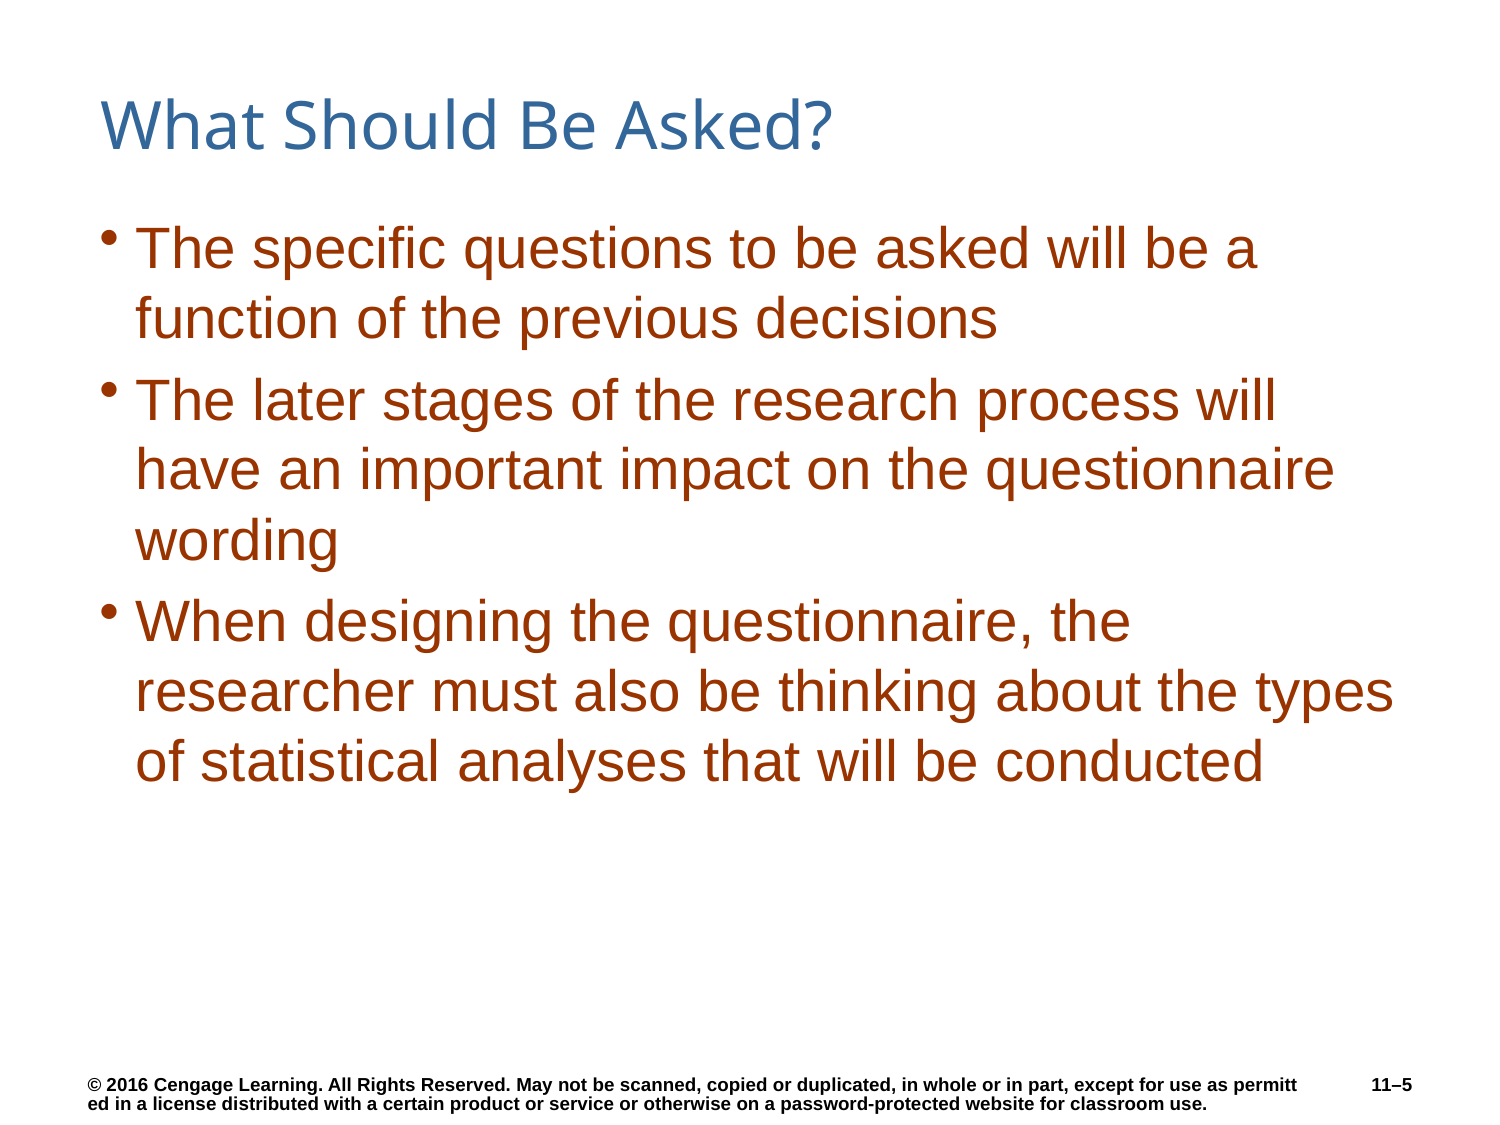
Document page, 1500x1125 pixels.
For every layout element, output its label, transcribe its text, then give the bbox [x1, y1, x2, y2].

footer © 2016 Cengage Learning. All Rights Reserved. May not be scanned, copied or duplicated, in whole or in part, except for use as permitted in a license distributed with a certain product or service or otherwise on a password-protected website for classroom use. [87, 1057, 1050, 1103]
slide_number 11–5 [1050, 1042, 1413, 1103]
list The specific questions to be asked will be a function of the previous decisions The later stages of the research process will have an important impact on the questionnaire wording When designing the questionnaire, the researcher must also be thinking about the types of statistical analyses that will be conducted [84, 202, 1414, 1013]
title What Should Be Asked? [85, 75, 1411, 171]
